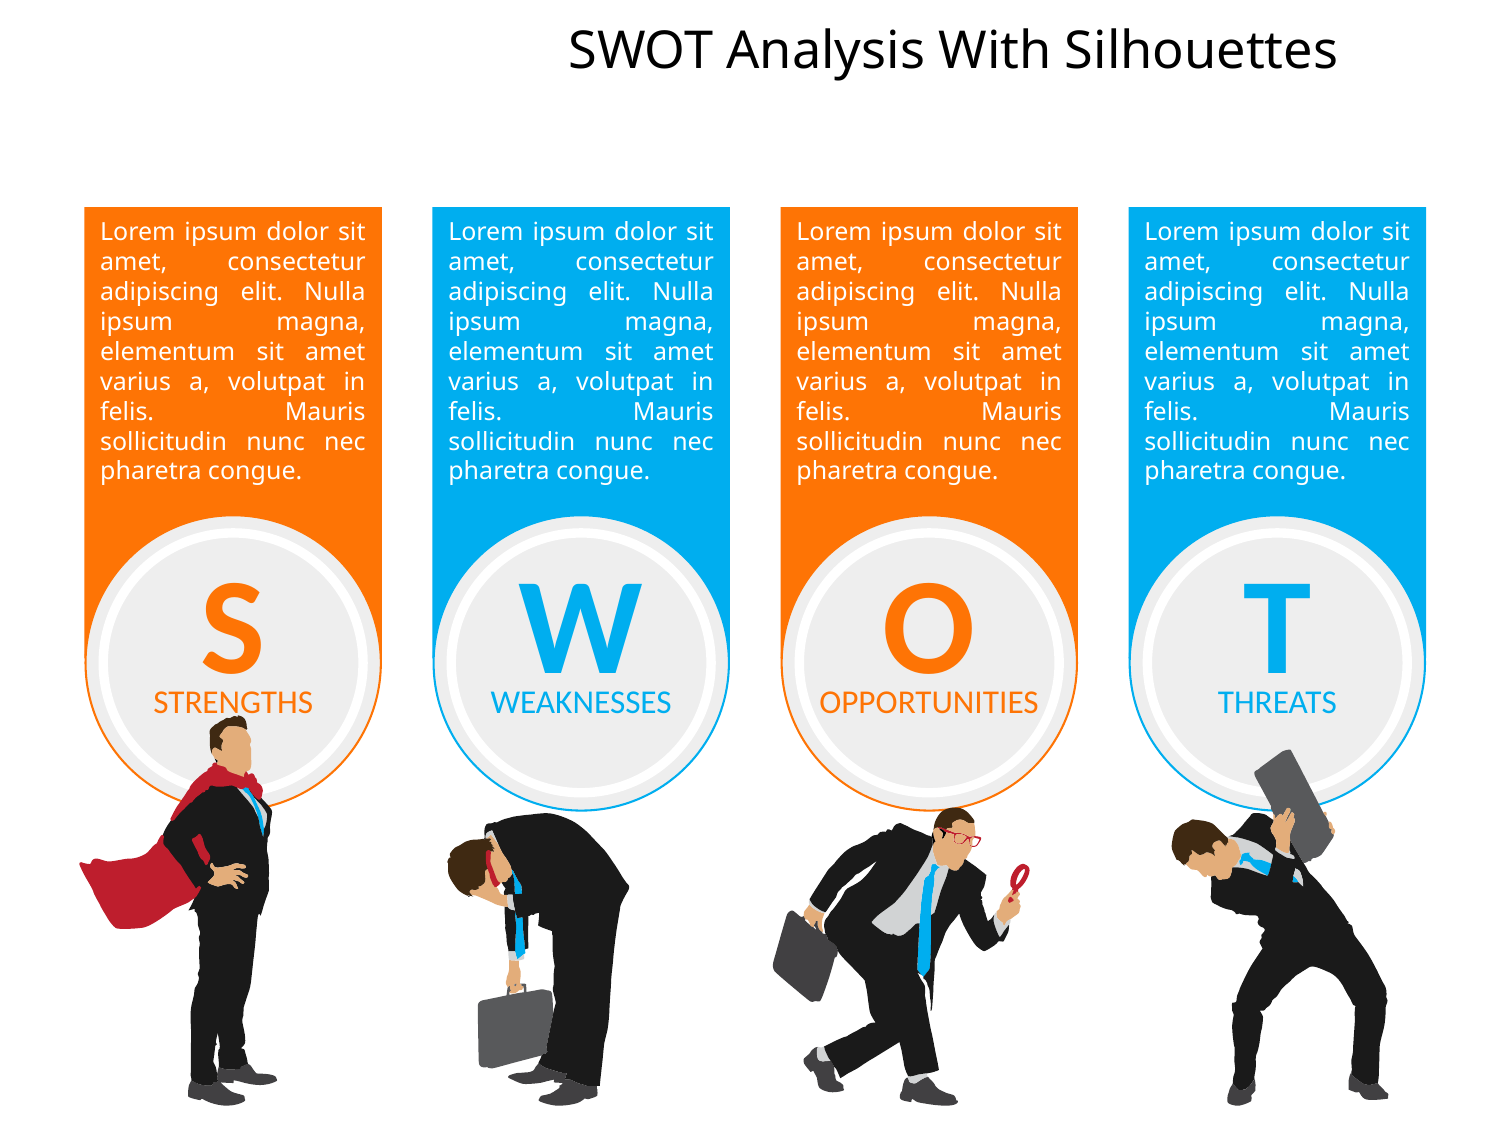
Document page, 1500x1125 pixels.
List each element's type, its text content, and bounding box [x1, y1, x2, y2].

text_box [85, 208, 381, 811]
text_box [781, 208, 1077, 811]
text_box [1171, 749, 1389, 1106]
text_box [1129, 208, 1425, 811]
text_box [447, 813, 630, 1106]
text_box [433, 208, 729, 811]
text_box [80, 715, 278, 1106]
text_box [772, 807, 1028, 1106]
title SWOT Analysis With Silhouettes [553, 0, 1500, 102]
